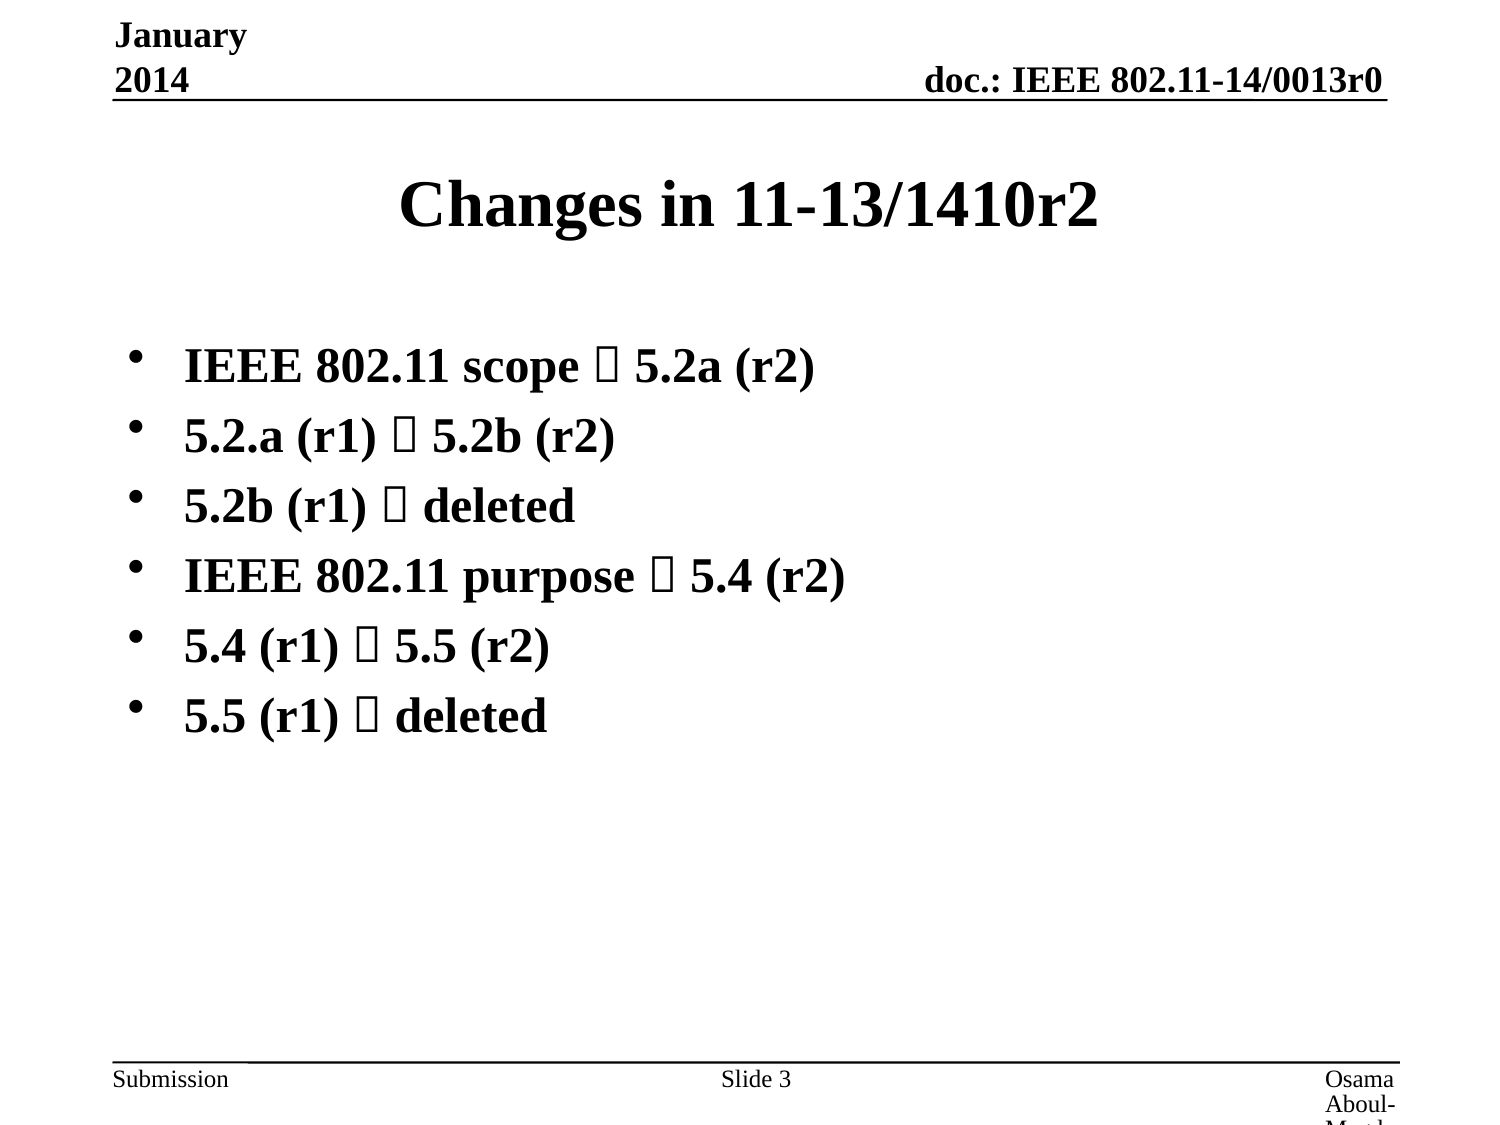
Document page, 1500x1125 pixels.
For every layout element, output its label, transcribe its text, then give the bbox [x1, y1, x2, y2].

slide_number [114, 54, 290, 101]
title Changes in 11-13/1410r2 [112, 112, 1388, 288]
list IEEE 802.11 scope  5.2a (r2) 5.2.a (r1)  5.2b (r2) 5.2b (r1)  deleted IEEE 802.11 purpose  5.4 (r2) 5.4 (r1)  5.5 (r2) 5.5 (r1)  deleted [112, 324, 1388, 1001]
footer Osama Aboul-Magd, Huawei Technologies [1324, 1061, 1402, 1093]
slide_number Slide 3 [712, 1061, 800, 1093]
